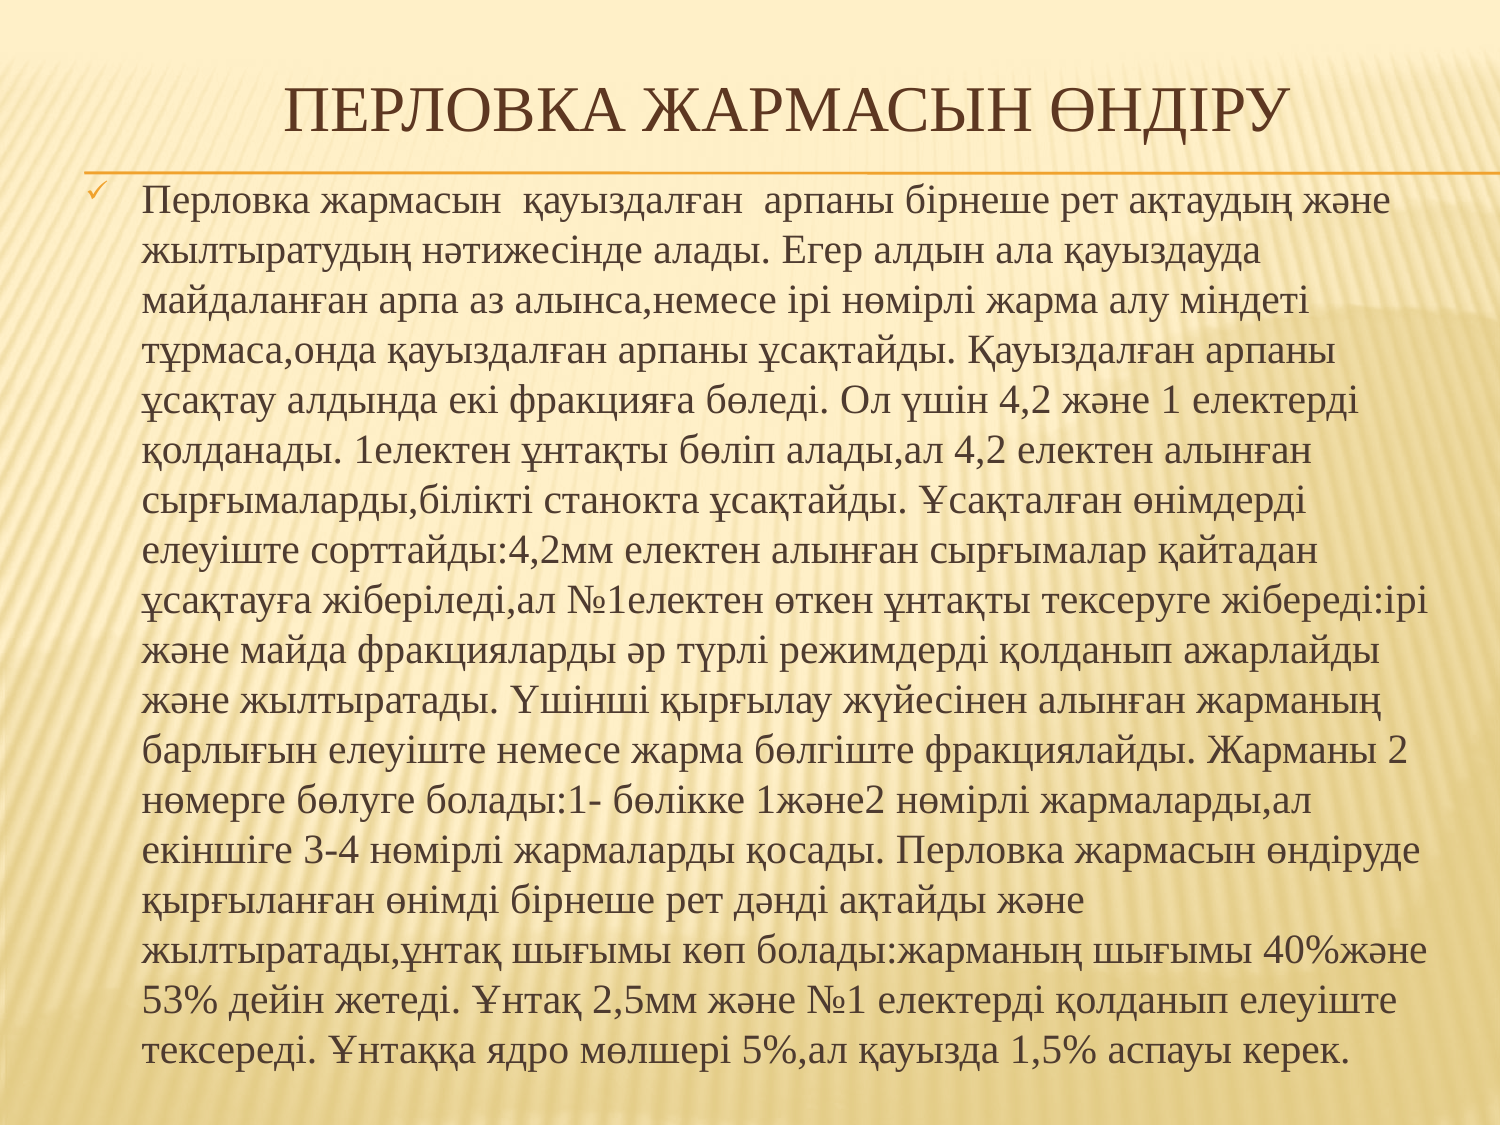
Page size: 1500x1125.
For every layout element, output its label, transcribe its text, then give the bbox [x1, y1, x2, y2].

list Перловка жармасын қауыздалған арпаны бірнеше рет ақтаудың және жылтыратудың нәтижесінде алады. Егер алдын ала қауыздауда майдаланған арпа аз алынса,немесе ірі нөмірлі жарма алу міндеті тұрмаса,онда қауыздалған арпаны ұсақтайды. Қауыздалған арпаны ұсақтау алдында екі фракцияға бөледі. Ол үшін 4,2 және 1 електерді қолданады. 1електен ұнтақты бөліп алады,ал 4,2 електен алынған сырғымаларды,білікті станокта ұсақтайды. Ұсақталған өнімдерді елеуіште сорттайды:4,2мм електен алынған сырғымалар қайтадан ұсақтауға жіберіледі,ал №1електен өткен ұнтақты тексеруге жібереді:ірі және майда фракцияларды әр түрлі режимдерді қолданып ажарлайды және жылтыратады. Үшінші қырғылау жүйесінен алынған жарманың барлығын елеуіште немесе жарма бөлгіште фракциялайды. Жарманы 2 нөмерге бөлуге болады:1- бөлікке 1және2 нөмірлі жармаларды,ал екіншіге 3-4 нөмірлі жармаларды қосады. Перловка жармасын өндіруде қырғыланған өнімді бірнеше рет дәнді ақтайды және жылтыратады,ұнтақ шығымы көп болады:жарманың шығымы 40%және 53% дейін жетеді. Ұнтақ 2,5мм және №1 електерді қолданып елеуіште тексереді. Ұнтаққа ядро мөлшері 5%,ал қауызда 1,5% аспауы керек. [70, 163, 1466, 1102]
title Перловка жармасын өндіру [150, 58, 1425, 153]
